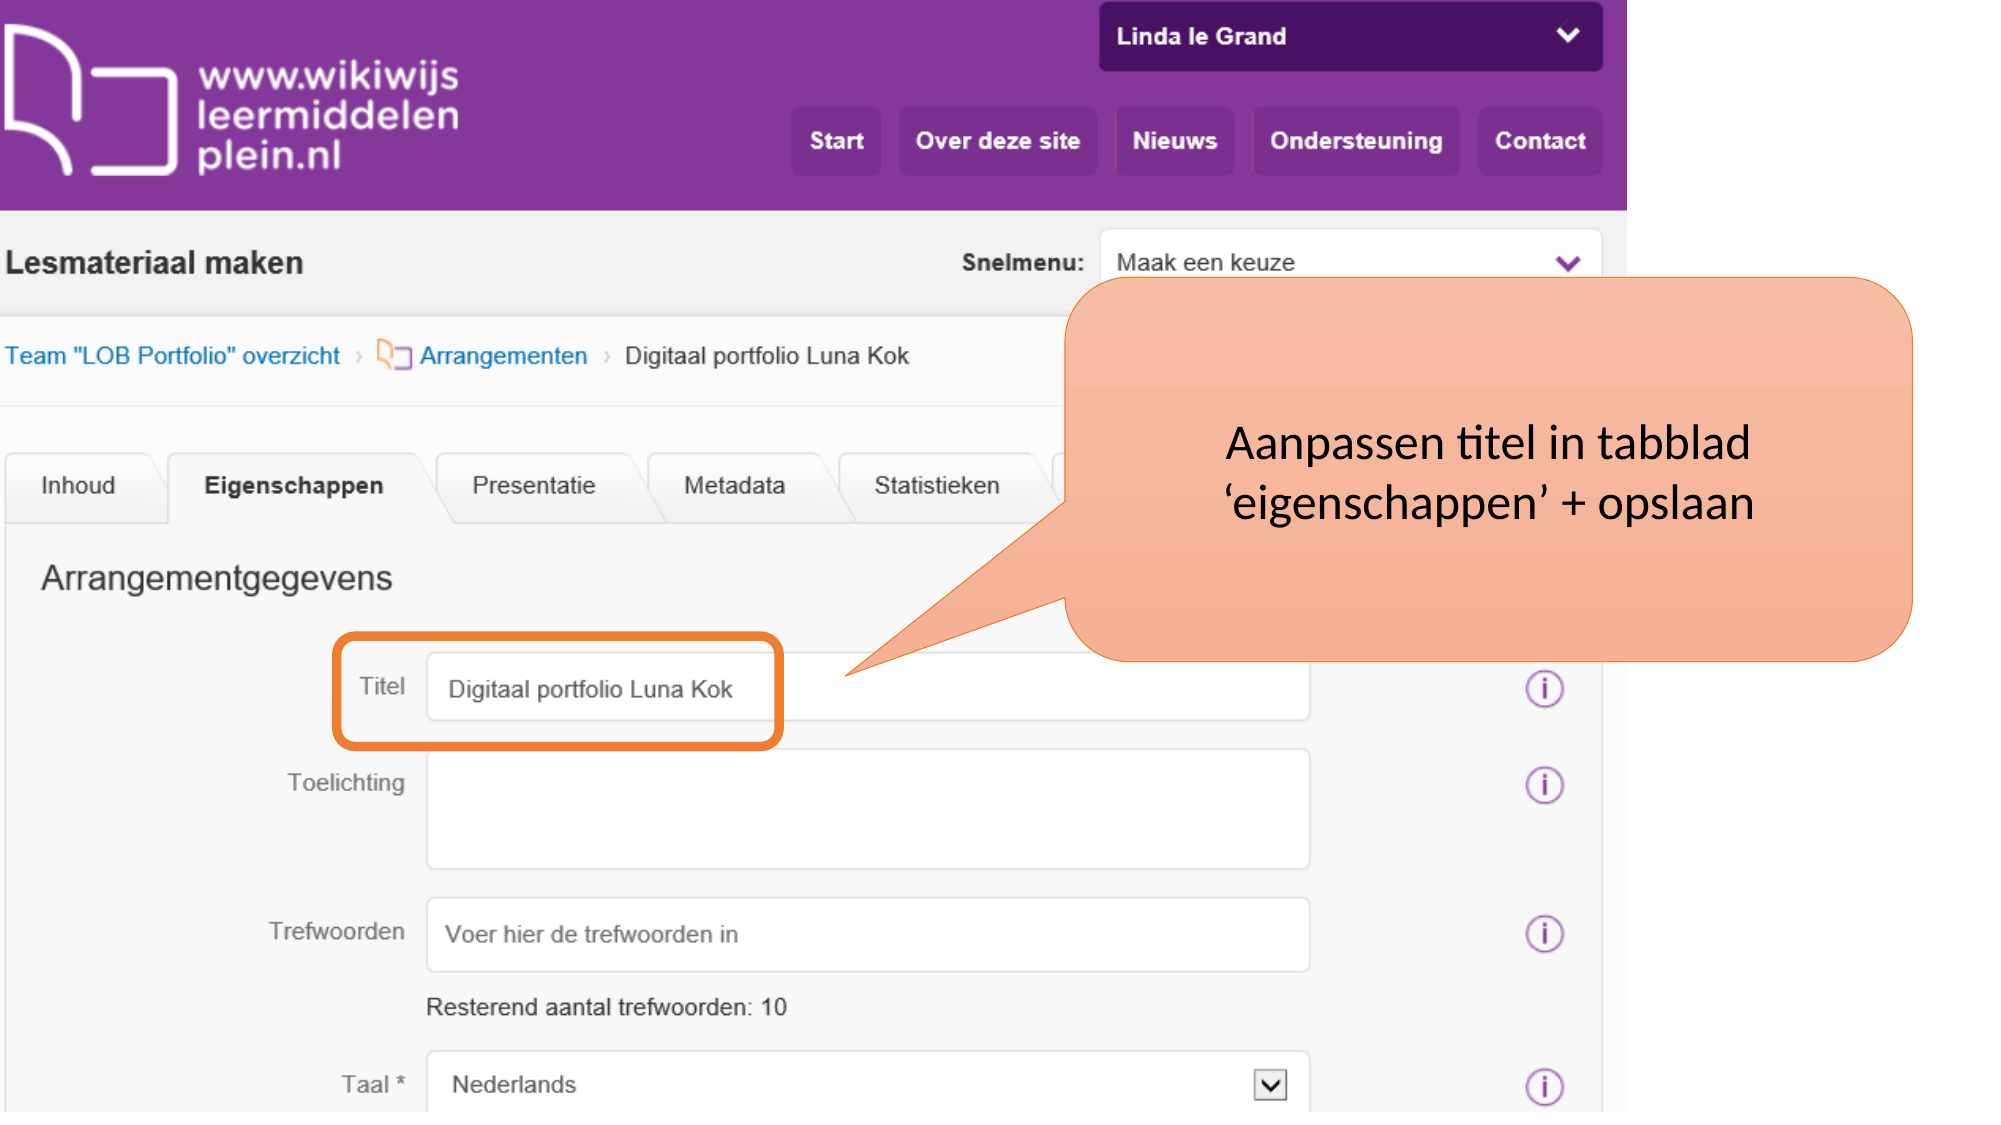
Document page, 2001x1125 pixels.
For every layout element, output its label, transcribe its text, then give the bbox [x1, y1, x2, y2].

text_box Aanpassen titel in tabblad ‘eigenschappen’ + opslaan [1627, 276, 1914, 663]
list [0, 0, 1627, 1112]
